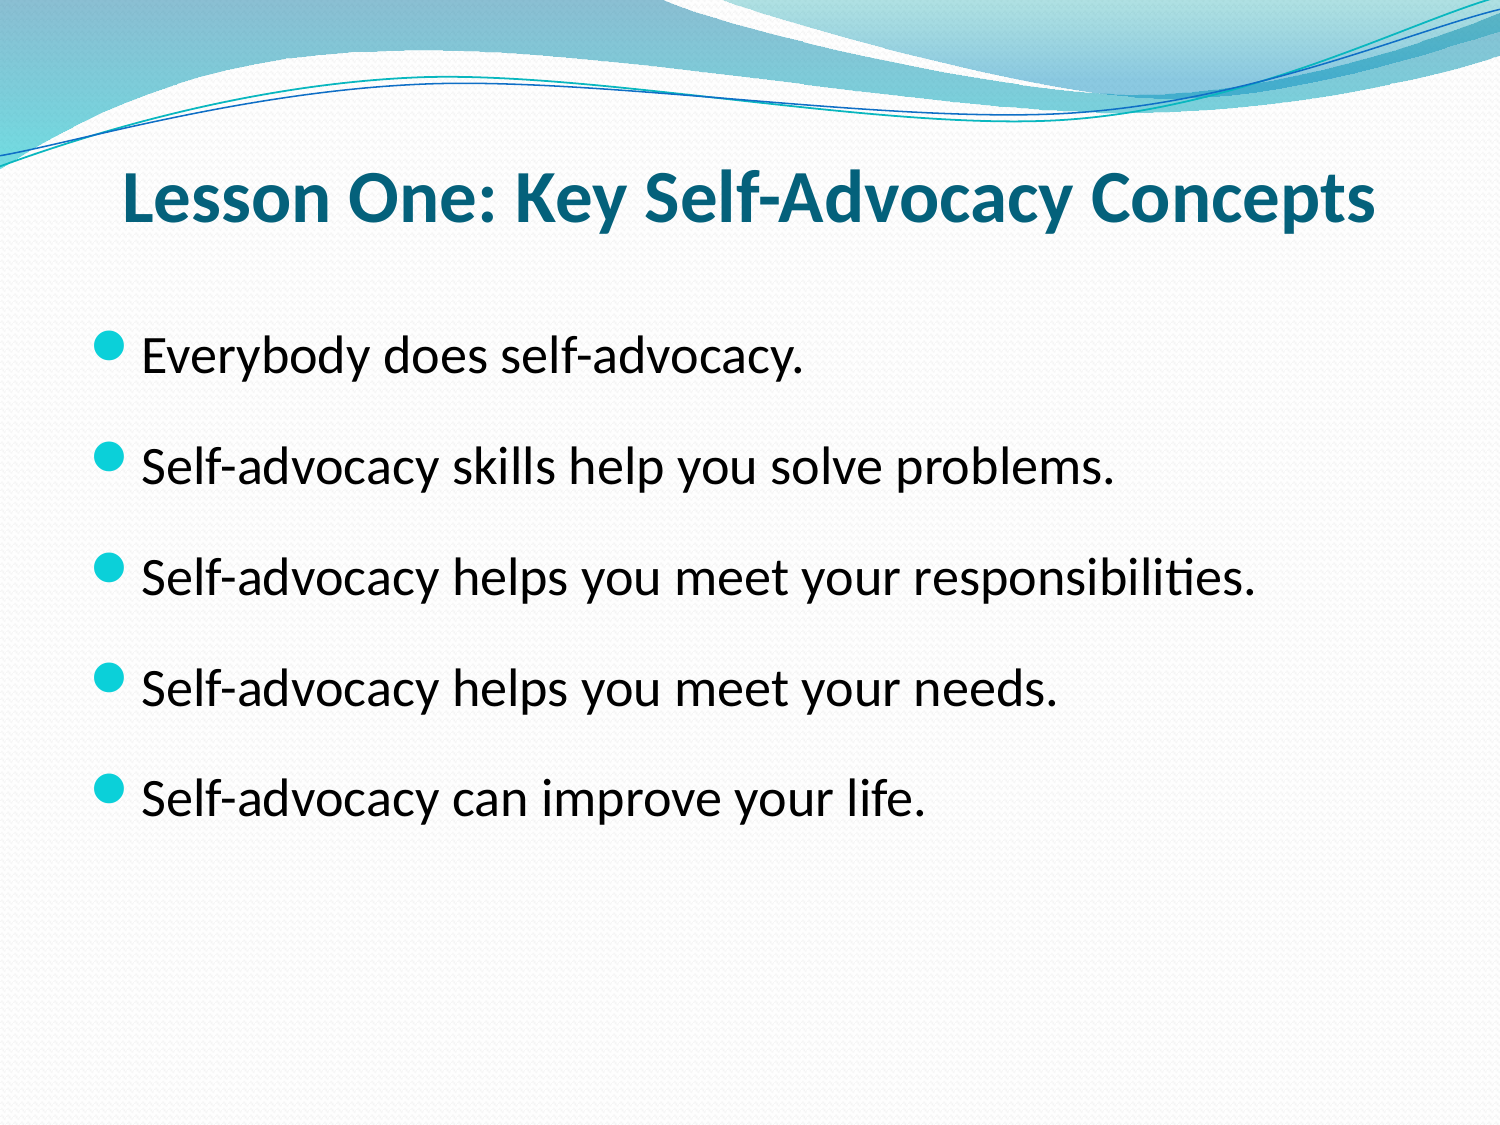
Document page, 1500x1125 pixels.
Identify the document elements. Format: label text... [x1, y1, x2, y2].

list Everybody does self-advocacy. Self-advocacy skills help you solve problems. Self-advocacy helps you meet your responsibilities. Self-advocacy helps you meet your needs. Self-advocacy can improve your life. [75, 312, 1425, 975]
title Lesson One: Key Self-Advocacy Concepts [75, 115, 1425, 238]
